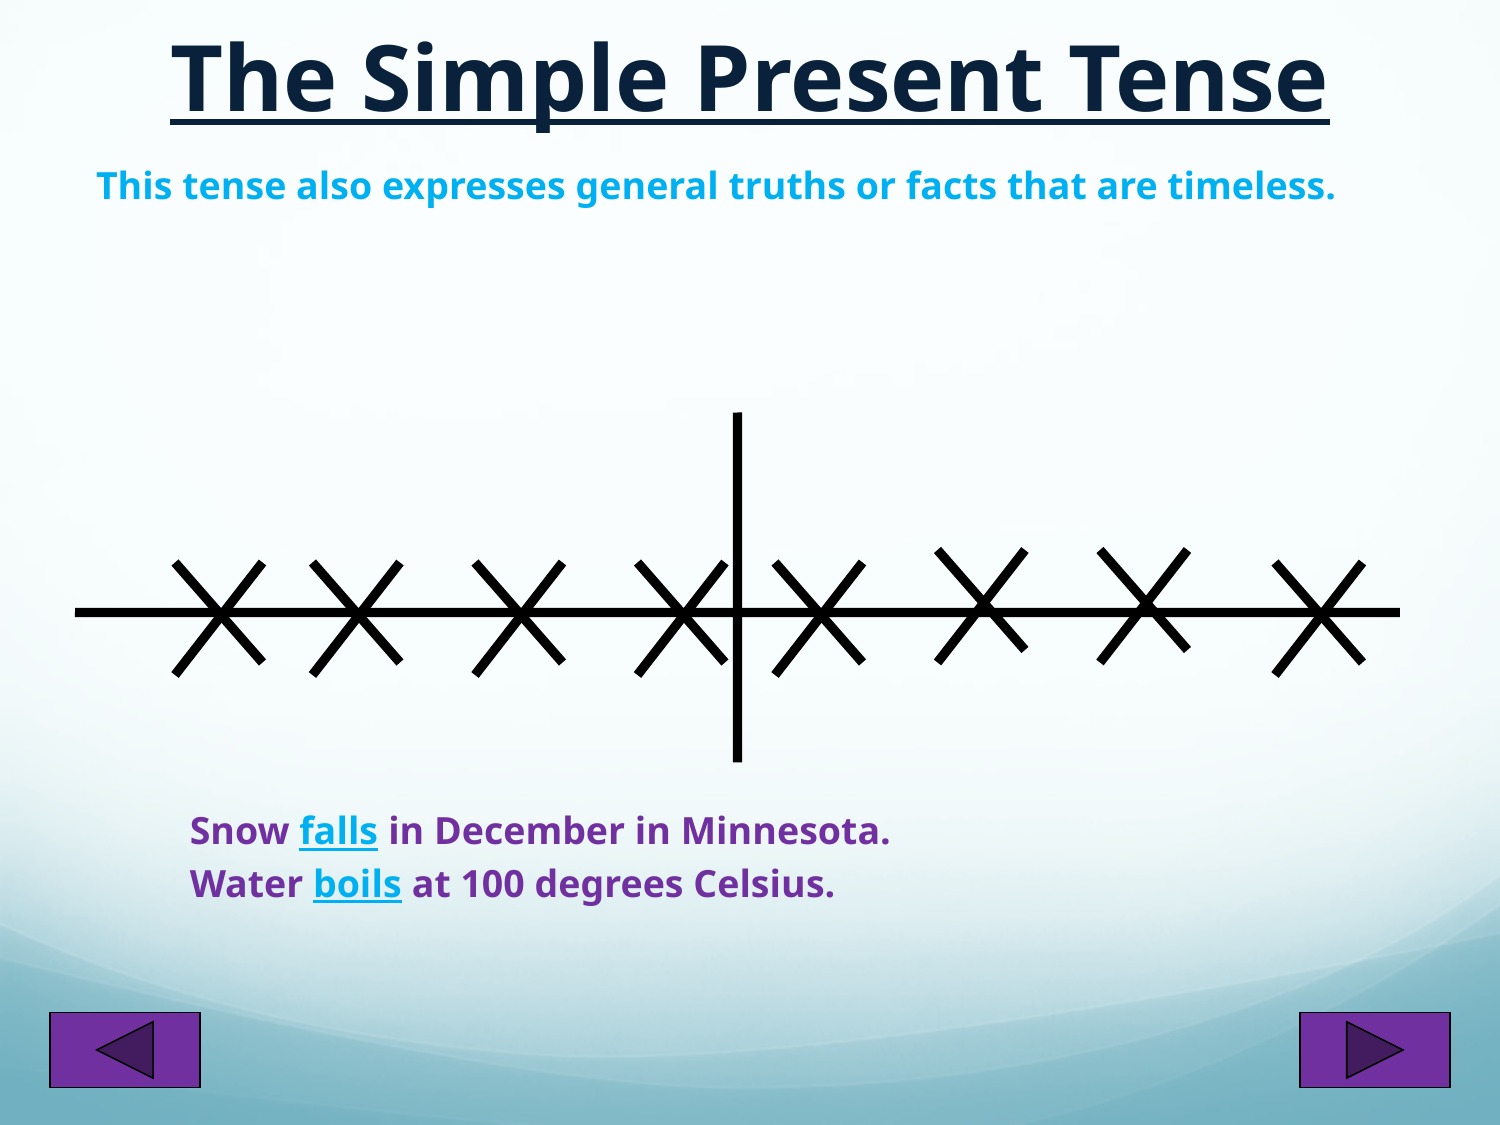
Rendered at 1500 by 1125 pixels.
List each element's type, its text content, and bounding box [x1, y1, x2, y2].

text_box This tense also expresses general truths or facts that are timeless. [24, 149, 1450, 413]
text_box [49, 1012, 200, 1088]
text_box Snow falls in December in Minnesota. Water boils at 100 degrees Celsius. [174, 799, 1425, 950]
text_box [1299, 1012, 1450, 1088]
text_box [74, 411, 1401, 763]
text_box The Simple Present Tense [24, 12, 1475, 138]
